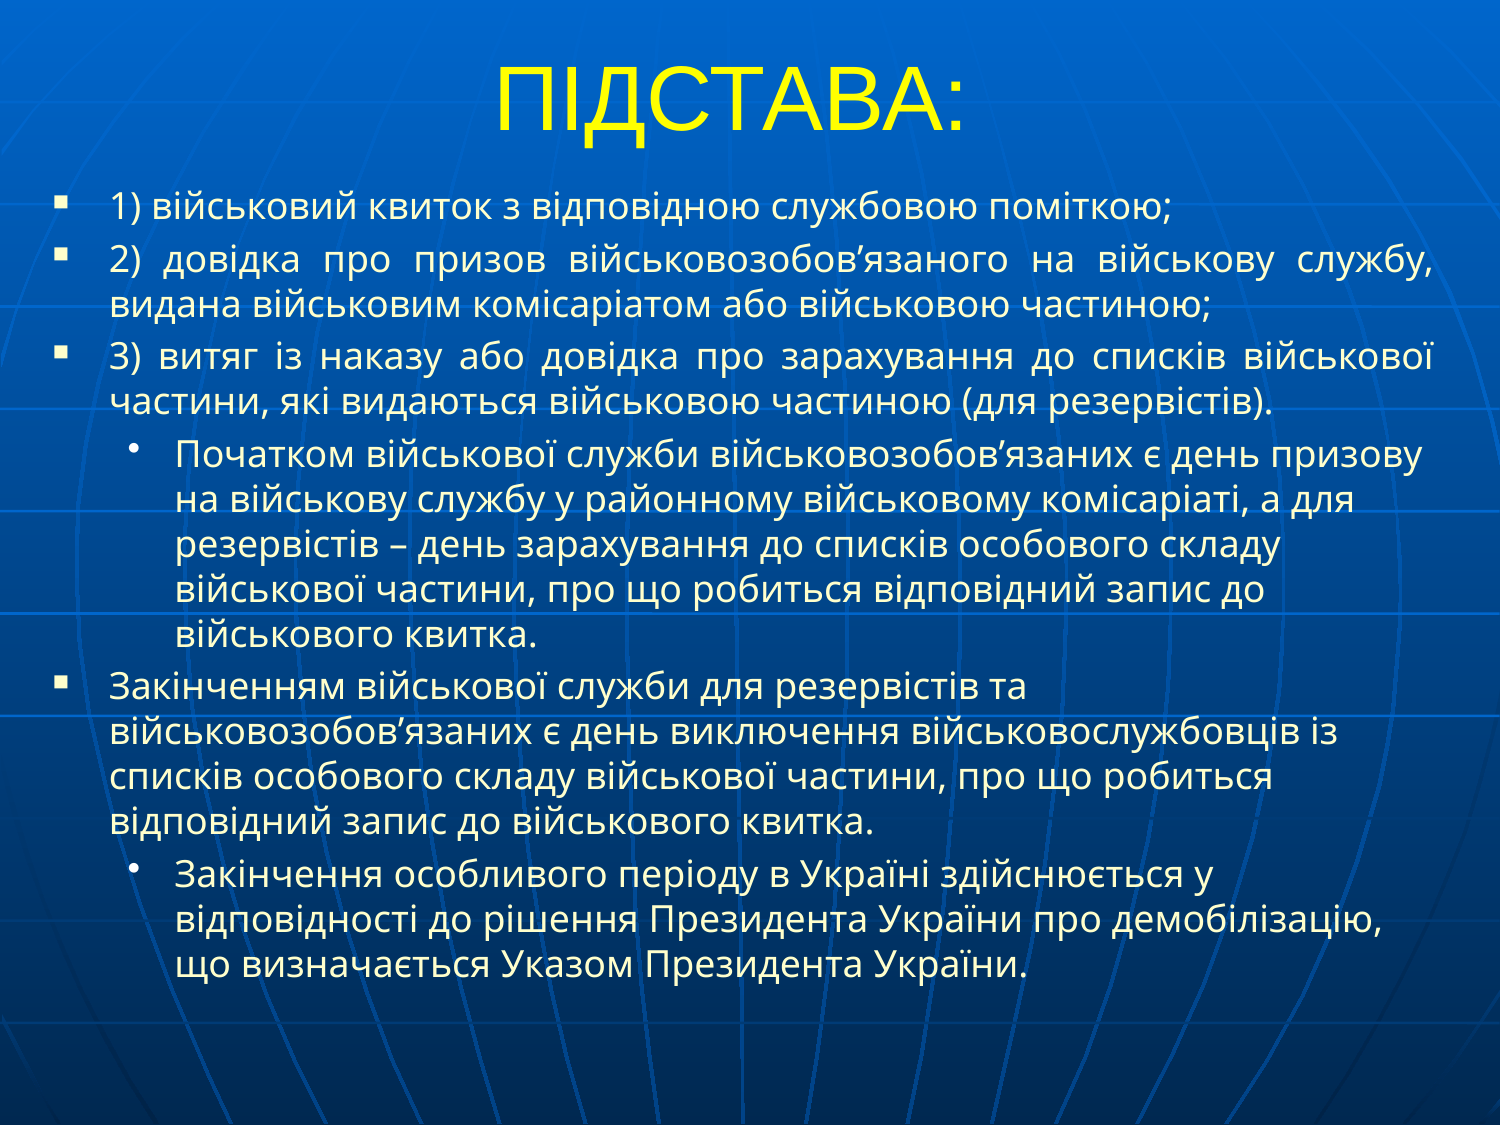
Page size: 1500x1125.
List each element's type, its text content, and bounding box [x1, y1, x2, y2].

list 1) військовий квиток з відповідною службовою поміткою; 2) довідка про призов військовозобов’язаного на військову службу, видана військовим комісаріатом або військовою частиною; 3) витяг із наказу або довідка про зарахування до списків військової частини, які видаються військовою частиною (для резервістів). Початком військової служби військовозобов’язаних є день призову на військову службу у районному військовому комісаріаті, а для резервістів – день зарахування до списків особового складу військової частини, про що робиться відповідний запис до військового квитка. Закінченням військової служби для резервістів та військовозобов’язаних є день виключення військовослужбовців із списків особового складу військової частини, про що робиться відповідний запис до військового квитка. Закінчення особливого періоду в Україні здійснюється у відповідності до рішення Президента України про демобілізацію, що визначається Указом Президента України. [37, 174, 1450, 1075]
title ПІДСТАВА: [37, 12, 1425, 174]
